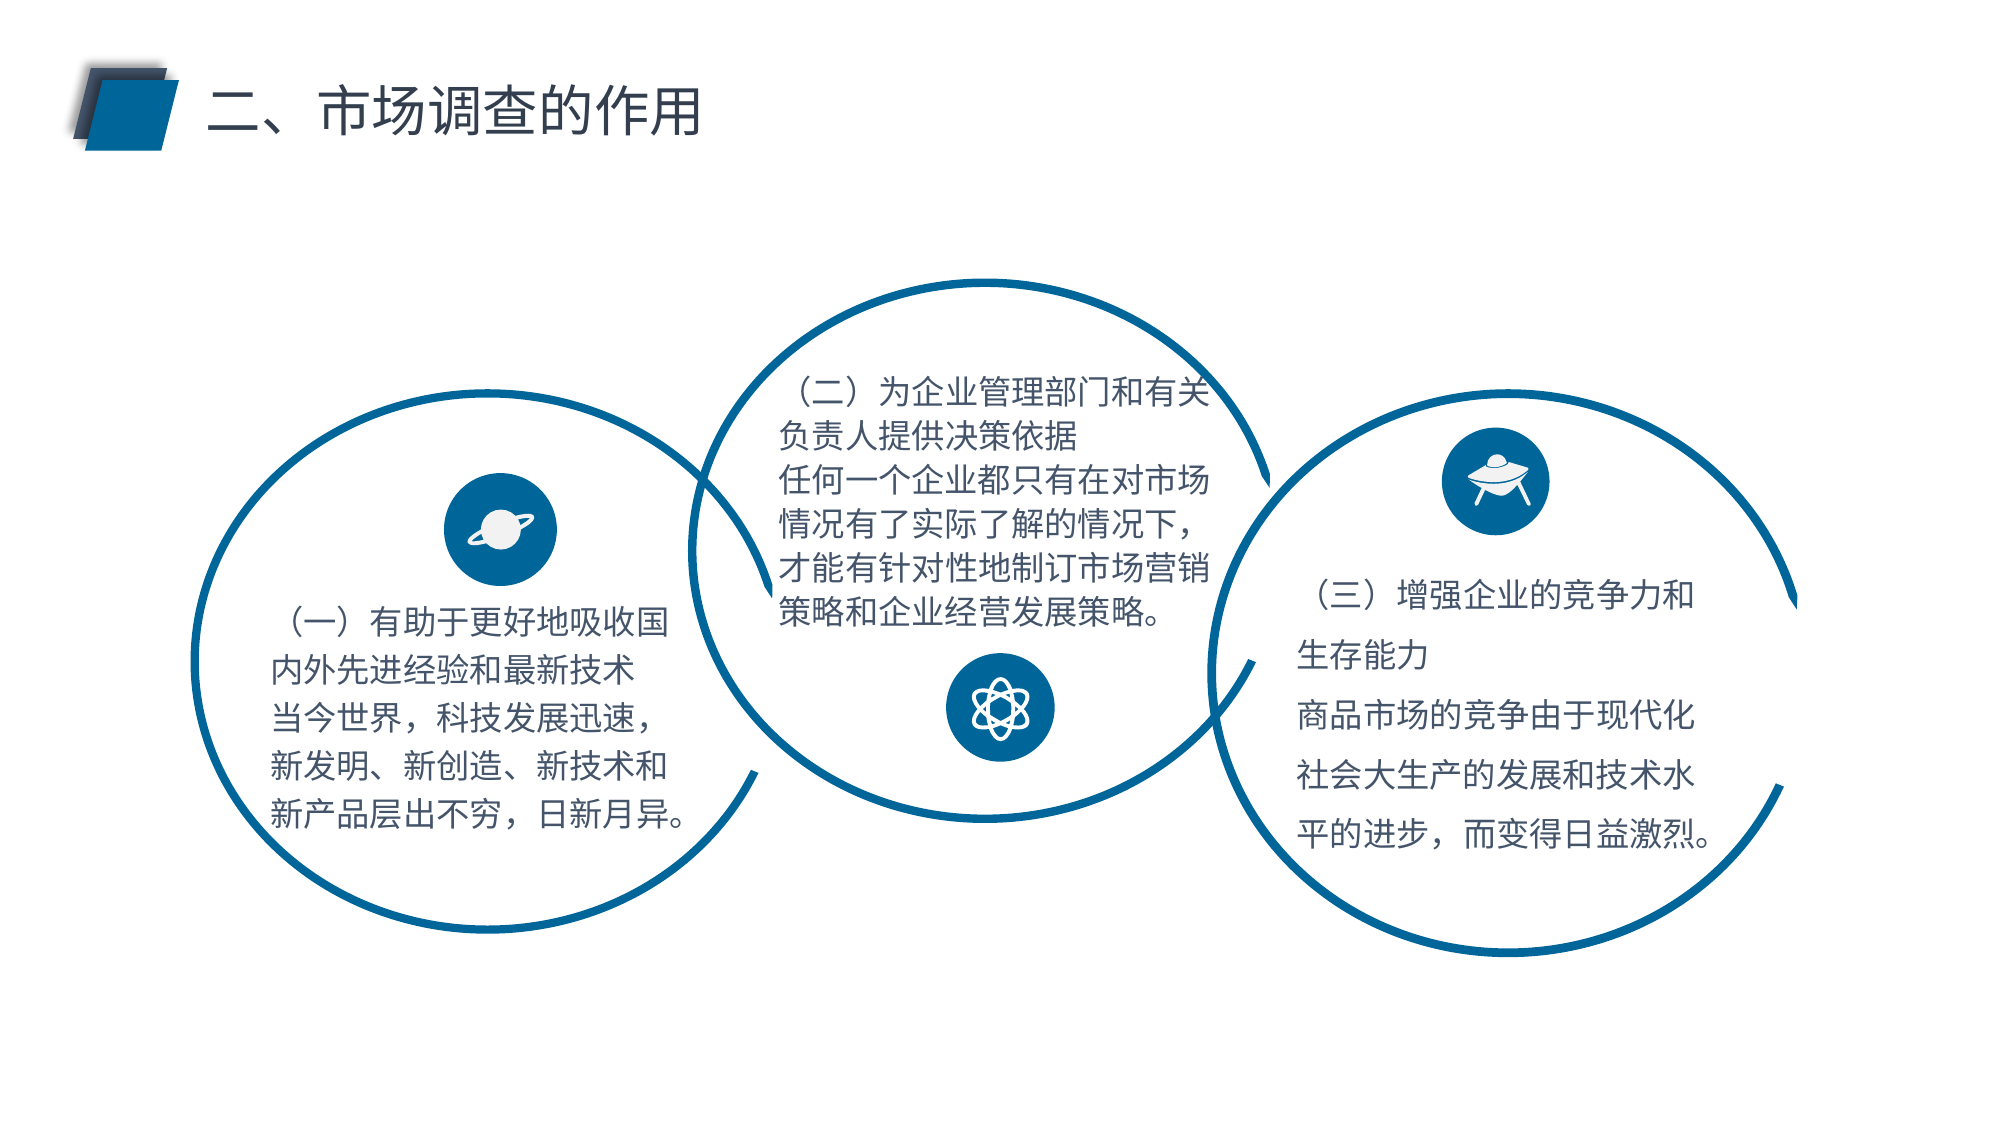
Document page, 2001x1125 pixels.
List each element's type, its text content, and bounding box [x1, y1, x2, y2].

text_box [1283, 388, 1799, 613]
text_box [73, 68, 179, 151]
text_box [443, 473, 557, 586]
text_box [1441, 427, 1550, 536]
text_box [946, 653, 1055, 762]
text_box 二、市场调查的作用 [190, 68, 913, 150]
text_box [190, 278, 1283, 934]
text_box [1741, 781, 1786, 855]
text_box [1283, 861, 1736, 959]
text_box （三）增强企业的竞争力和生存能力 商品市场的竞争由于现代化社会大生产的发展和技术水平的进步，而变得日益激烈。 [1283, 546, 1741, 861]
